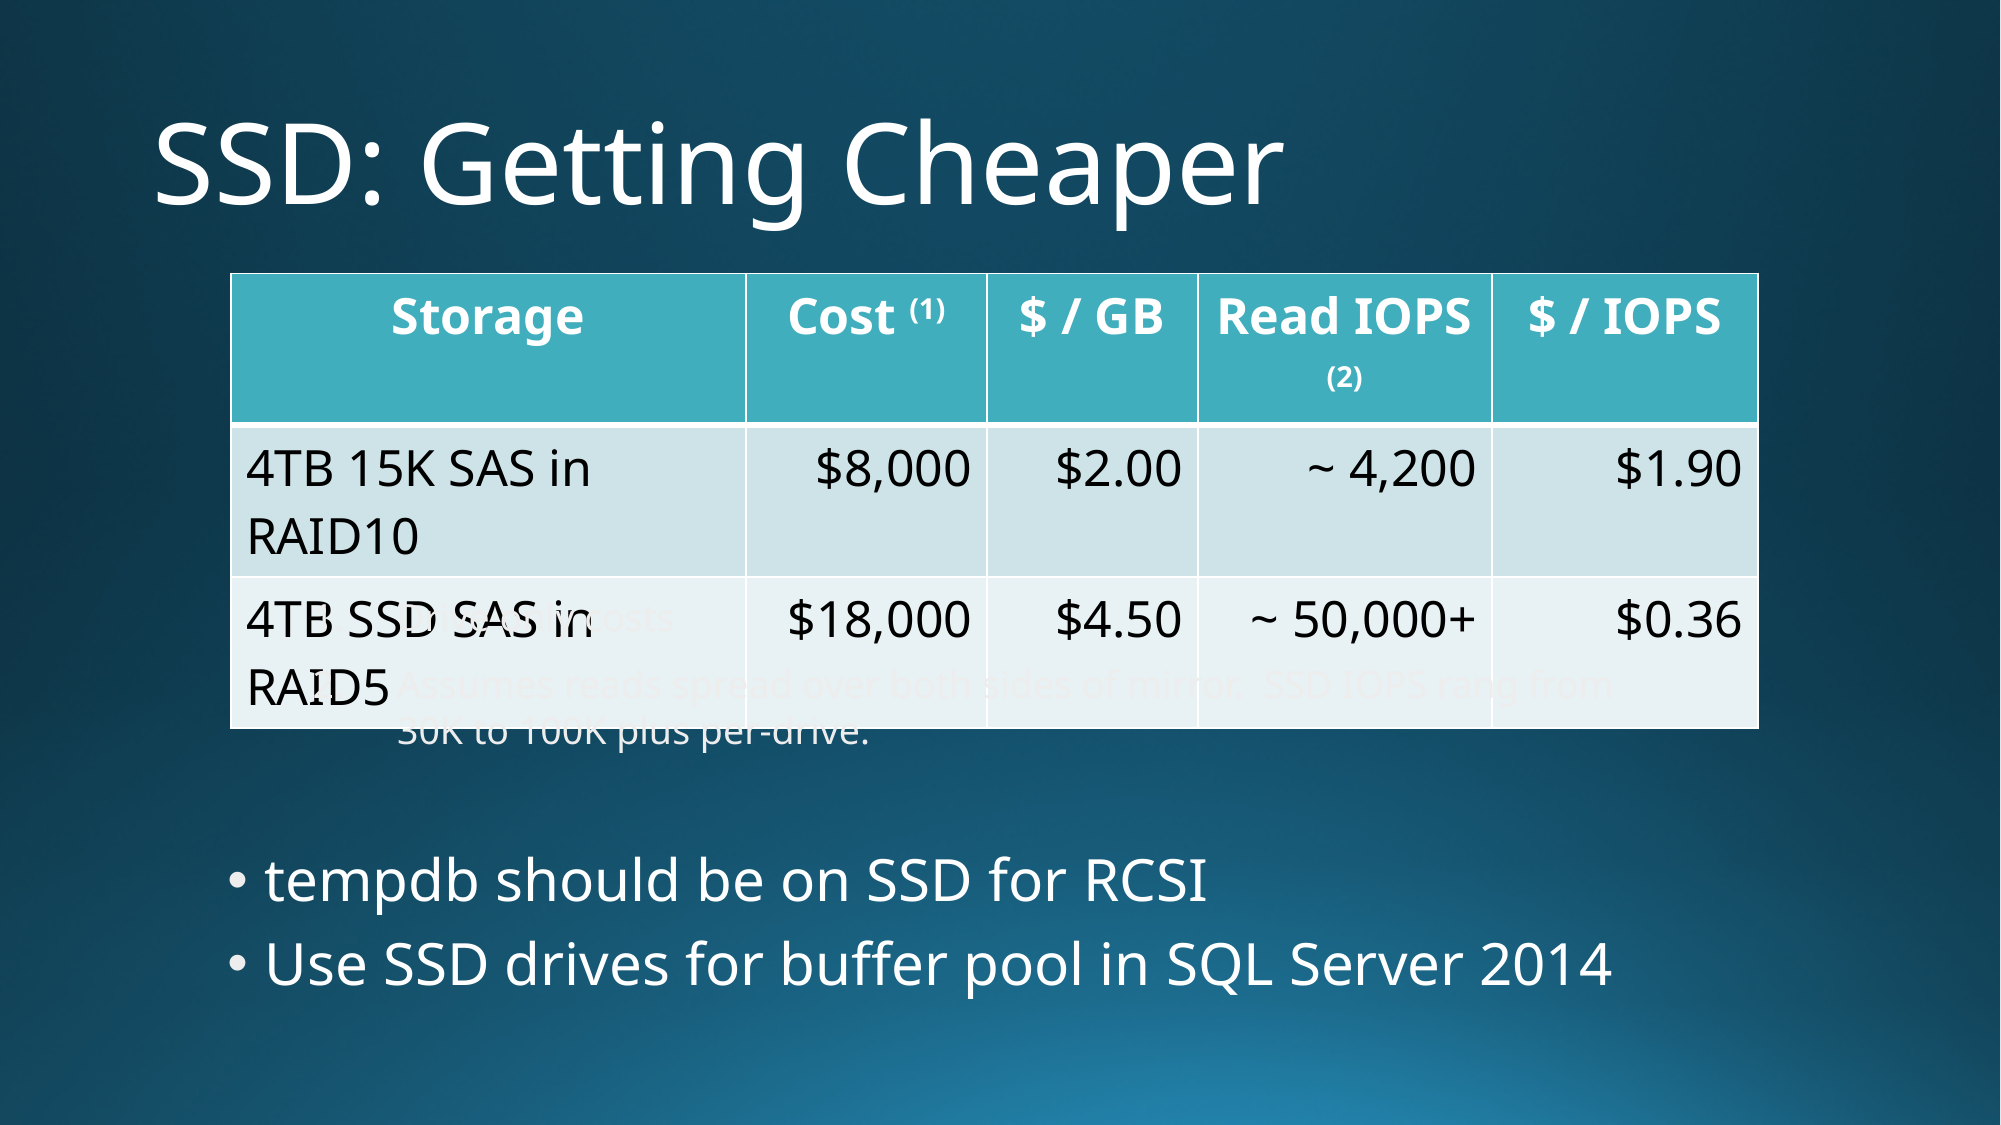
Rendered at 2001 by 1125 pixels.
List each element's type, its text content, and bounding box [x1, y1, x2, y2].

table_header Read IOPS (2) [1199, 274, 1491, 422]
table_cell ~ 50,000+ [1199, 578, 1491, 587]
table_cell $18,000 [747, 578, 986, 587]
table_header $ / IOPS [1493, 274, 1757, 422]
table_cell 4TB 15K SAS in RAID10 [232, 428, 745, 576]
table_cell $2.00 [988, 428, 1197, 576]
table_header $ / GB [988, 274, 1197, 422]
table_cell $1.90 [1493, 428, 1757, 576]
table_header Storage [232, 274, 745, 422]
table_cell $4.50 [988, 578, 1197, 587]
title SSD: Getting Cheaper [137, 59, 1863, 278]
table_cell ~ 4,200 [1199, 428, 1491, 576]
table_cell $8,000 [747, 428, 986, 576]
list tempdb should be on SSD for RCSI Use SSD drives for buffer pool in SQL Server 2014 [212, 843, 1892, 1053]
picture [0, 0, 2001, 1125]
table_cell 4TB SSD SAS in RAID5 [232, 578, 745, 727]
table_cell $0.36 [1493, 578, 1757, 727]
text_box Drive only costs Assumes reads spread over both sides of mirror. SSD IOPS rang from 30K to 100K plus per-drive. [297, 587, 1639, 797]
table_header Cost (1) [747, 274, 986, 422]
